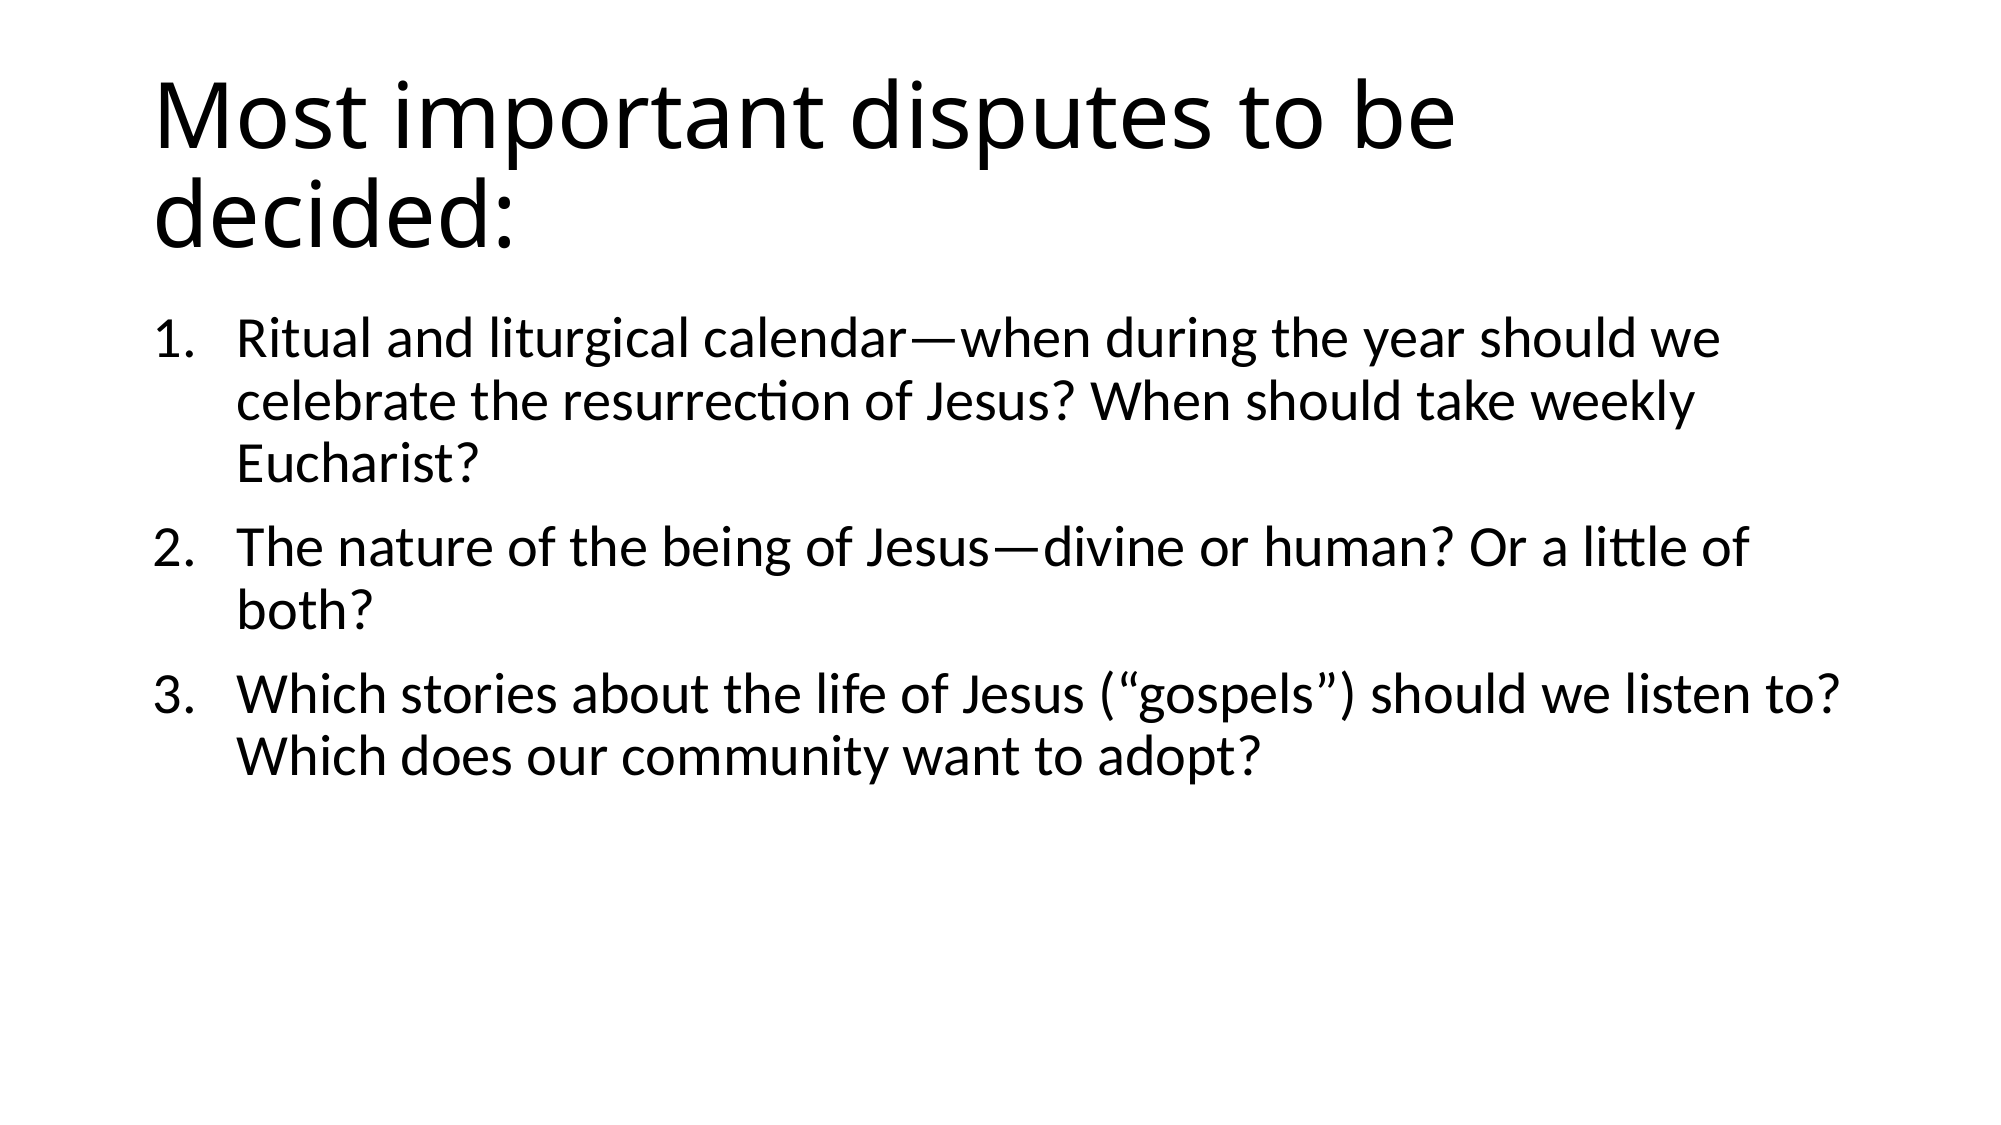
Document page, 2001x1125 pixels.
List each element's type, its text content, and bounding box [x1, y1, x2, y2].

list Ritual and liturgical calendar—when during the year should we celebrate the resurrection of Jesus? When should take weekly Eucharist? The nature of the being of Jesus—divine or human? Or a little of both? Which stories about the life of Jesus (“gospels”) should we listen to? Which does our community want to adopt? [137, 299, 1863, 1014]
title Most important disputes to be decided: [137, 59, 1863, 278]
